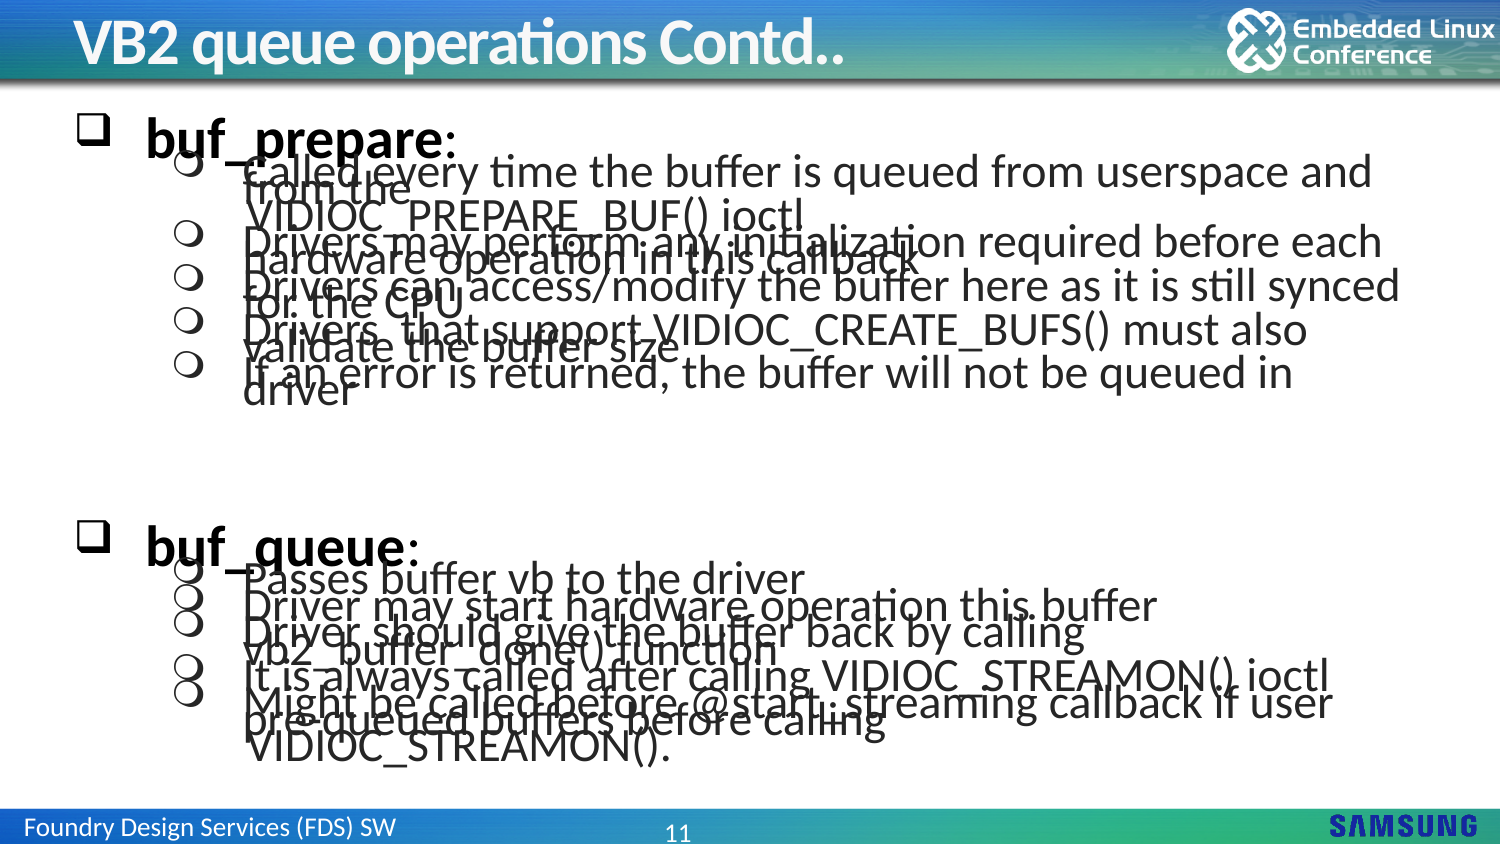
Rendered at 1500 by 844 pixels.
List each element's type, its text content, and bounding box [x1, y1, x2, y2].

picture [0, 0, 1500, 844]
title VB2 queue operations Contd.. [58, 0, 1430, 77]
list buf_prepare: Called every time the buffer is queued from userspace and from the VIDIOC_PREPARE_BUF() ioctl Drivers may perform any initialization required before each hardware operation in this callback Drivers can access/modify the buffer here as it is still synced for the CPU Drivers that support VIDIOC_CREATE_BUFS() must also validate the buffer size If an error is returned, the buffer will not be queued in driver buf_queue: Passes buffer vb to the driver Driver may start hardware operation this buffer Driver should give the buffer back by calling vb2_buffer_done() function It is always called after calling VIDIOC_STREAMON() ioctl Might be called before @start_streaming callback if user pre-queued buffers before calling VIDIOC_STREAMON(). [58, 93, 1430, 794]
